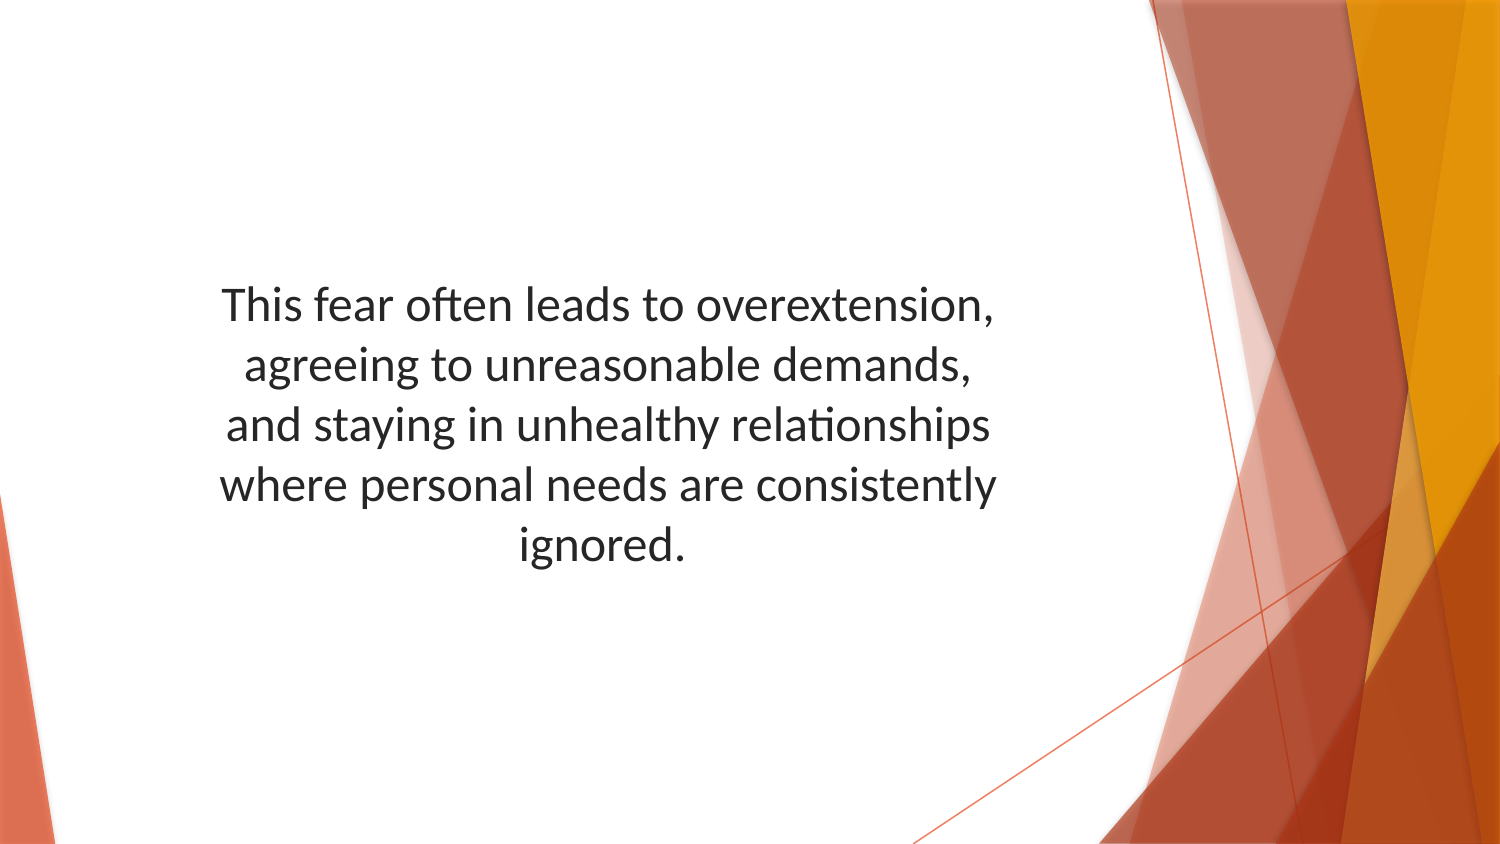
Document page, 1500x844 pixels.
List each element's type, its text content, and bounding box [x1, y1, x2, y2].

list This fear often leads to overextension, agreeing to unreasonable demands, and staying in unhealthy relationships where personal needs are consistently ignored. [194, 114, 1022, 729]
